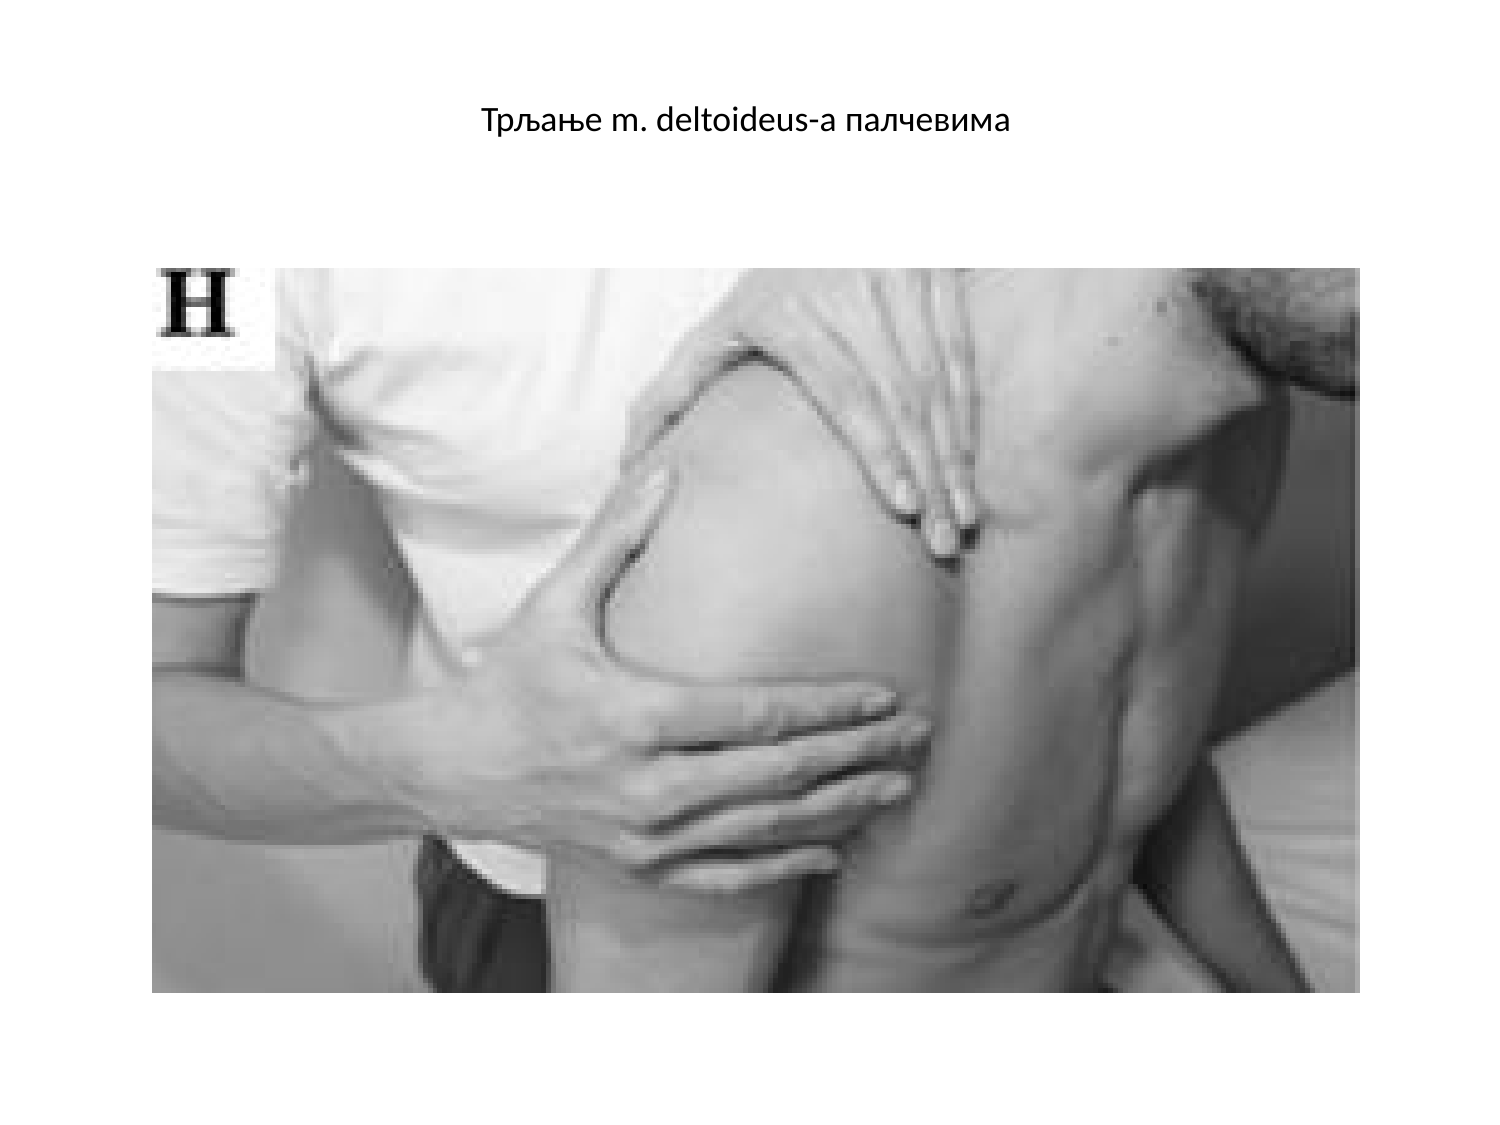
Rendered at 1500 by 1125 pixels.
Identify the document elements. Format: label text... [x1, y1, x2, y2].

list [152, 267, 1360, 993]
title Трљање m. deltoideus-a палчевима [75, 45, 1425, 233]
